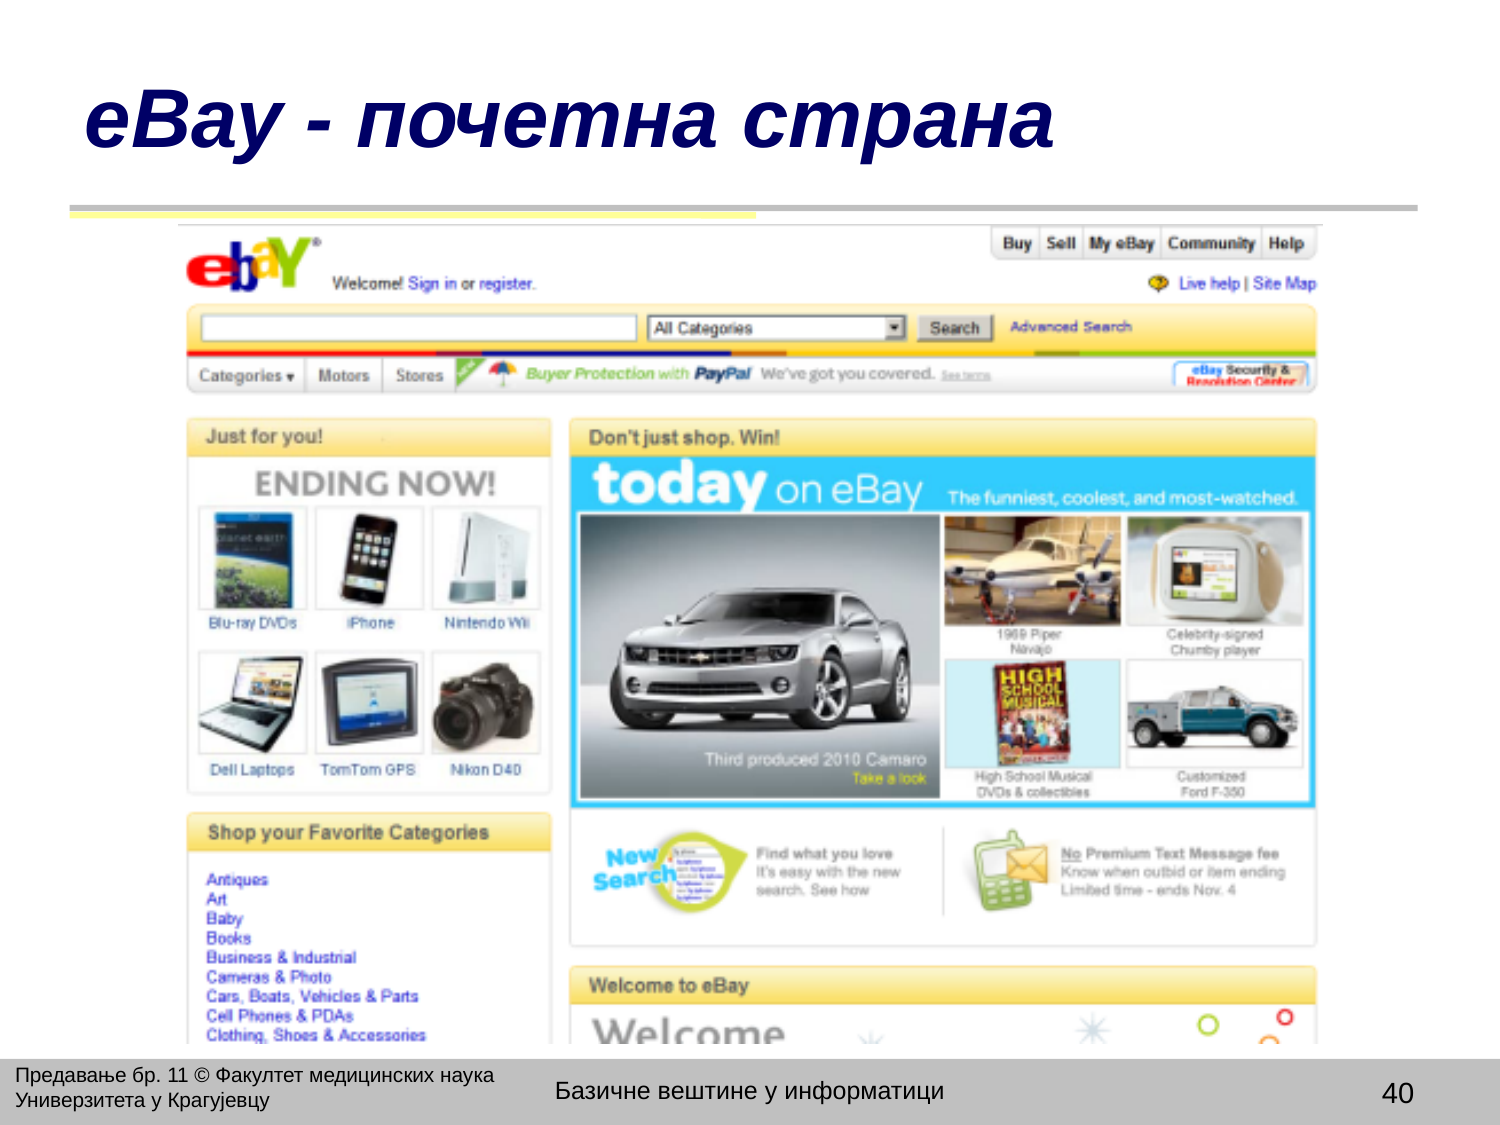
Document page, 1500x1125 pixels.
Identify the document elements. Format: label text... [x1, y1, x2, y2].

footer Базичне вештине у информатици [512, 1066, 988, 1125]
title еВау - почетна страна [69, 19, 1426, 208]
picture [178, 224, 1323, 1045]
slide_number Предавање бр. 11 © Факултет медицинских наука Универзитета у Крагујевцу [0, 1053, 621, 1108]
slide_number 40 [1079, 1066, 1430, 1125]
